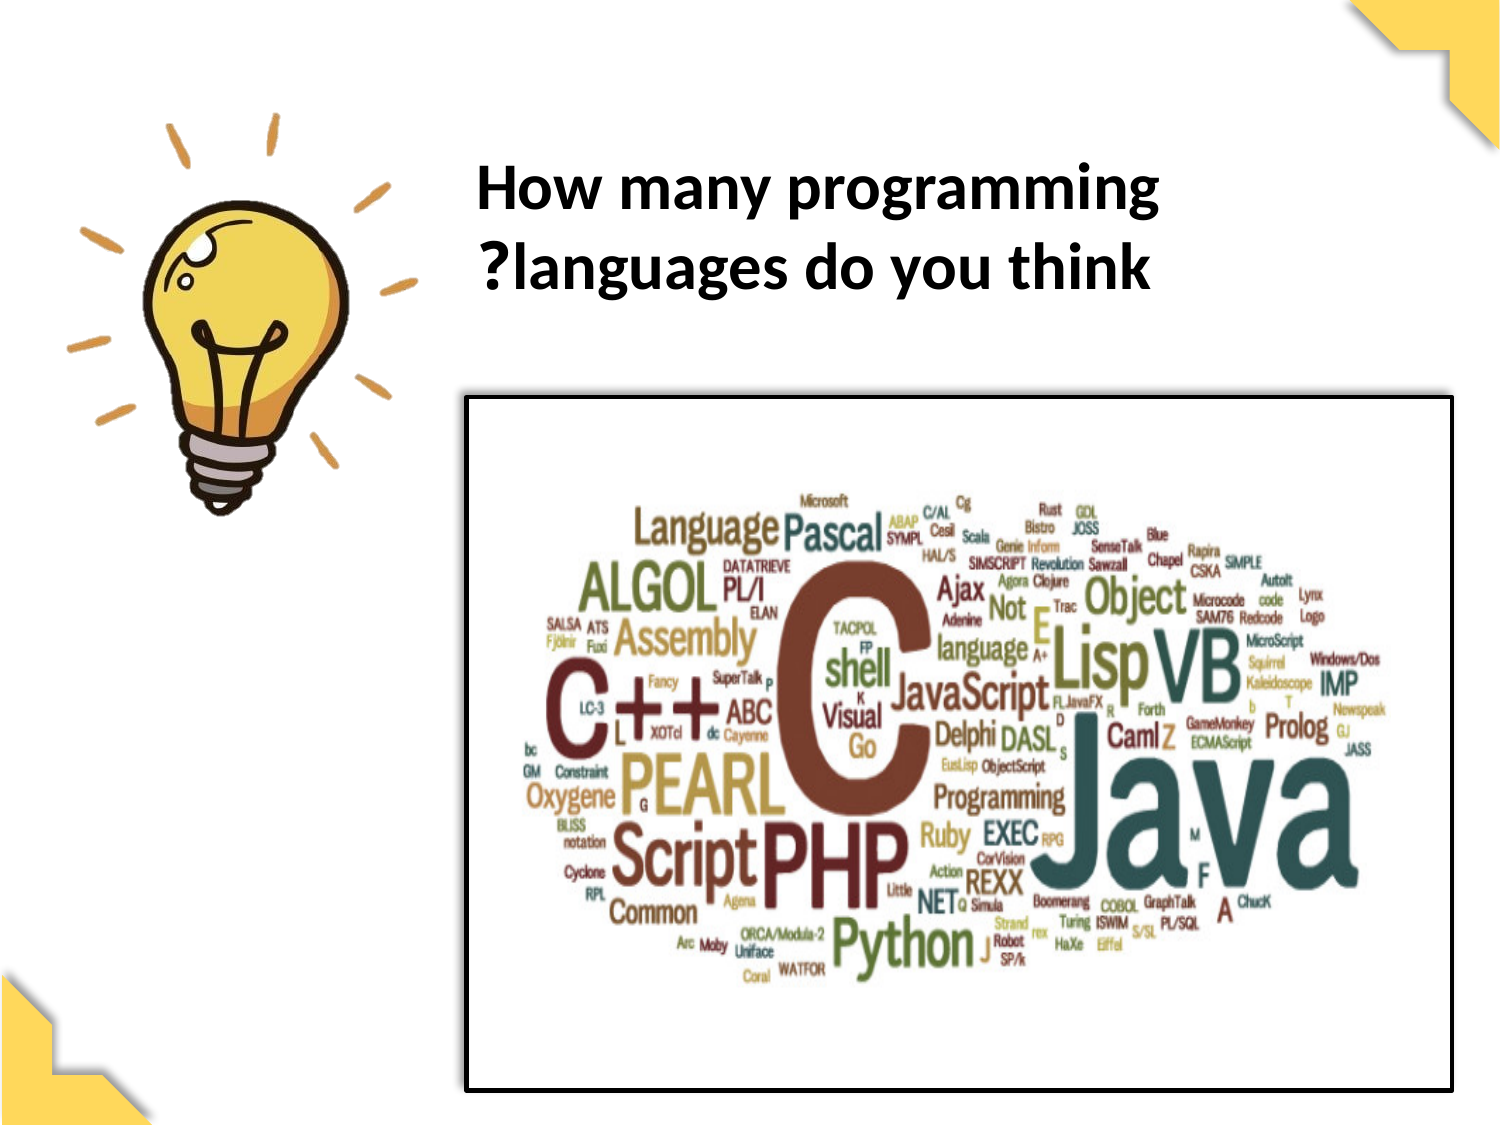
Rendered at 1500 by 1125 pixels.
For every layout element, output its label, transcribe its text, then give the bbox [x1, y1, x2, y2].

text_box [0, 973, 154, 1125]
text_box [464, 395, 1454, 1093]
picture [0, 0, 551, 612]
text_box [1347, 0, 1500, 152]
text_box How many programming languages do you think? [555, 135, 1341, 311]
